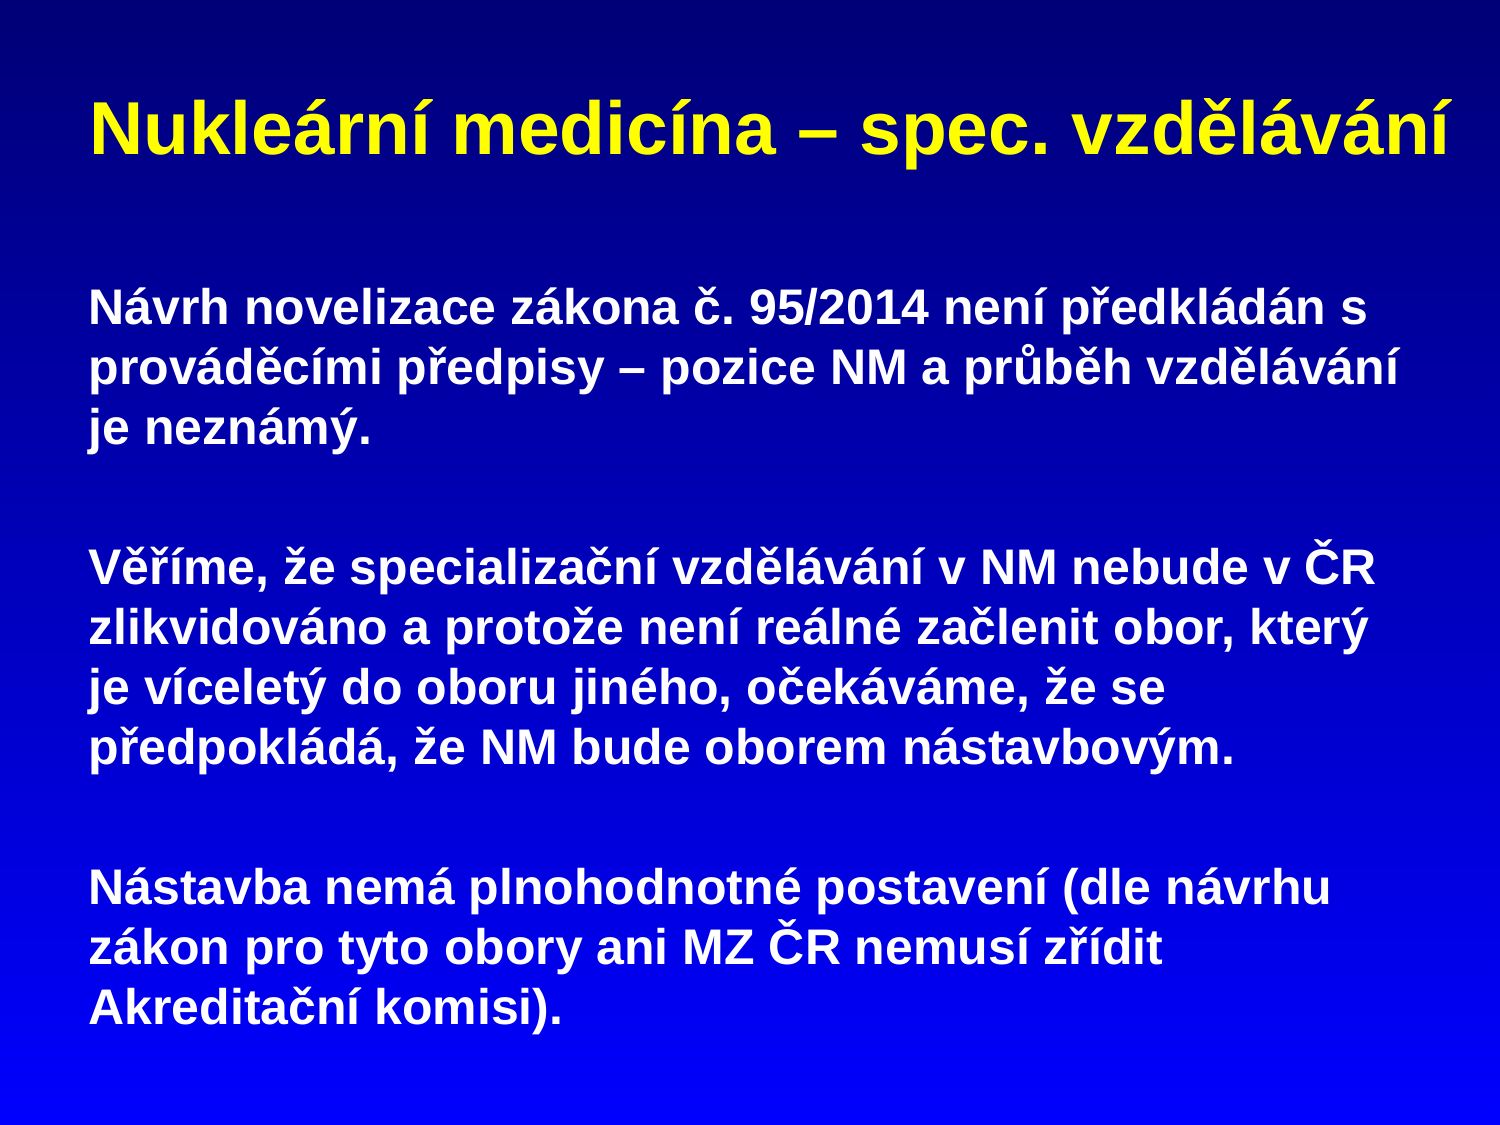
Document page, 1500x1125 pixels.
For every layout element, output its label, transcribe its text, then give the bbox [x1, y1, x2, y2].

list Návrh novelizace zákona č. 95/2014 není předkládán s prováděcími předpisy – pozice NM a průběh vzdělávání je neznámý. Věříme, že specializační vzdělávání v NM nebude v ČR zlikvidováno a protože není reálné začlenit obor, který je víceletý do oboru jiného, očekáváme, že se předpokládá, že NM bude oborem nástavbovým. Nástavba nemá plnohodnotné postavení (dle návrhu zákon pro tyto obory ani MZ ČR nemusí zřídit Akreditační komisi). [73, 267, 1436, 1010]
text_box Nukleární medicína – spec. vzdělávání [41, 30, 1500, 219]
